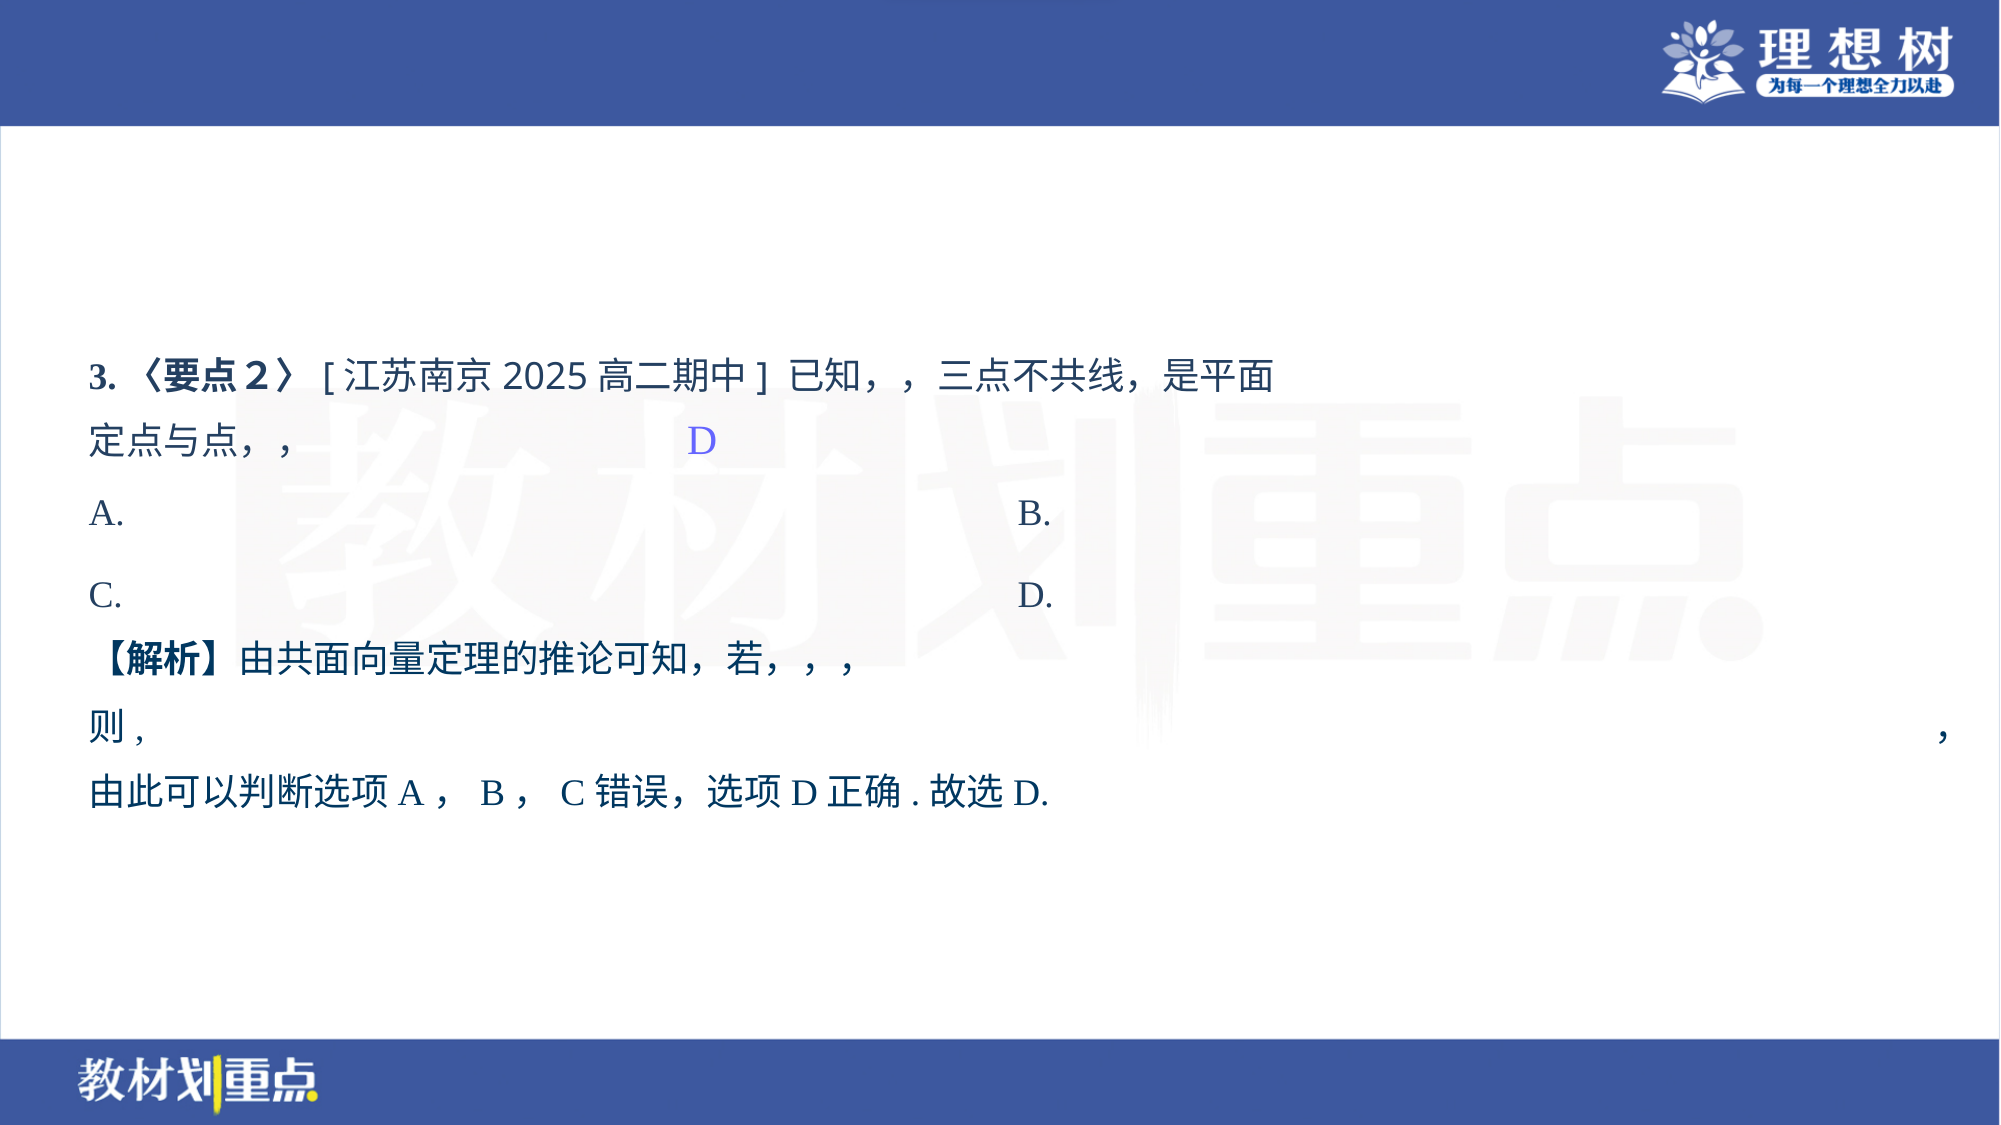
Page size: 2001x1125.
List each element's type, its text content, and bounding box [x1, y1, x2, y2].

text_box D [671, 410, 733, 461]
picture [0, 0, 2000, 1125]
